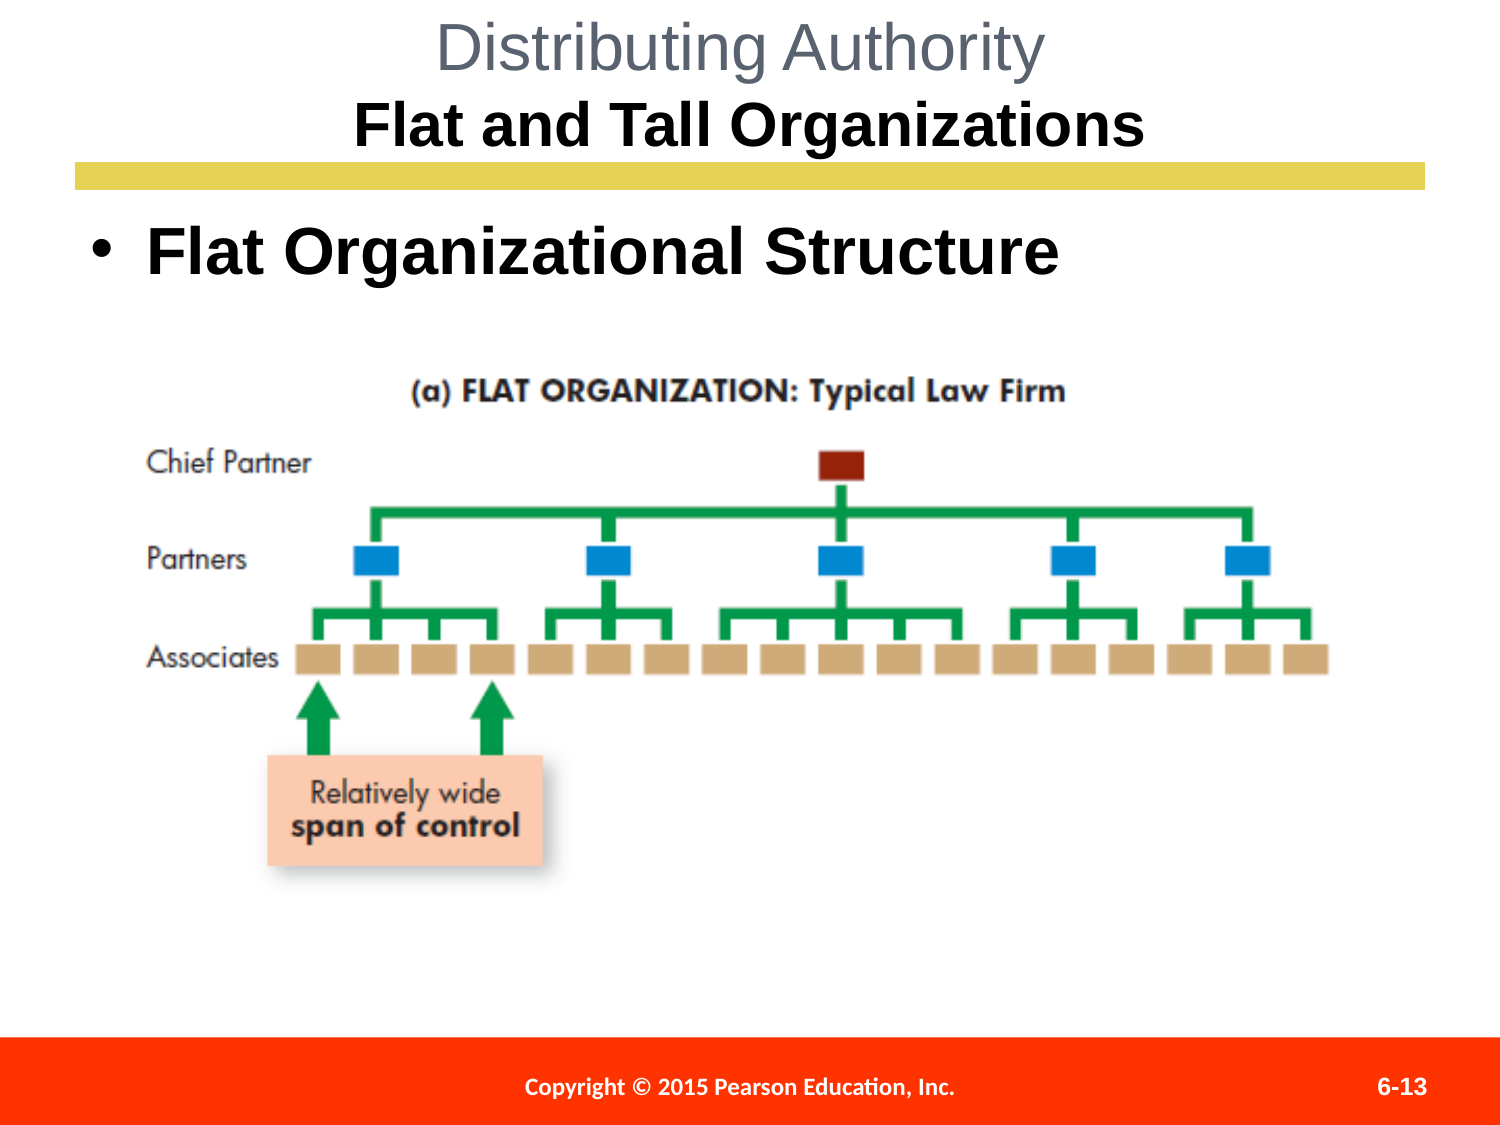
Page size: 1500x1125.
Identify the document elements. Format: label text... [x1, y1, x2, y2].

list Flat Organizational Structure [74, 199, 1426, 1006]
picture [99, 372, 1403, 926]
title Distributing Authority Flat and Tall Organizations [74, 12, 1426, 151]
picture [75, 162, 1425, 190]
